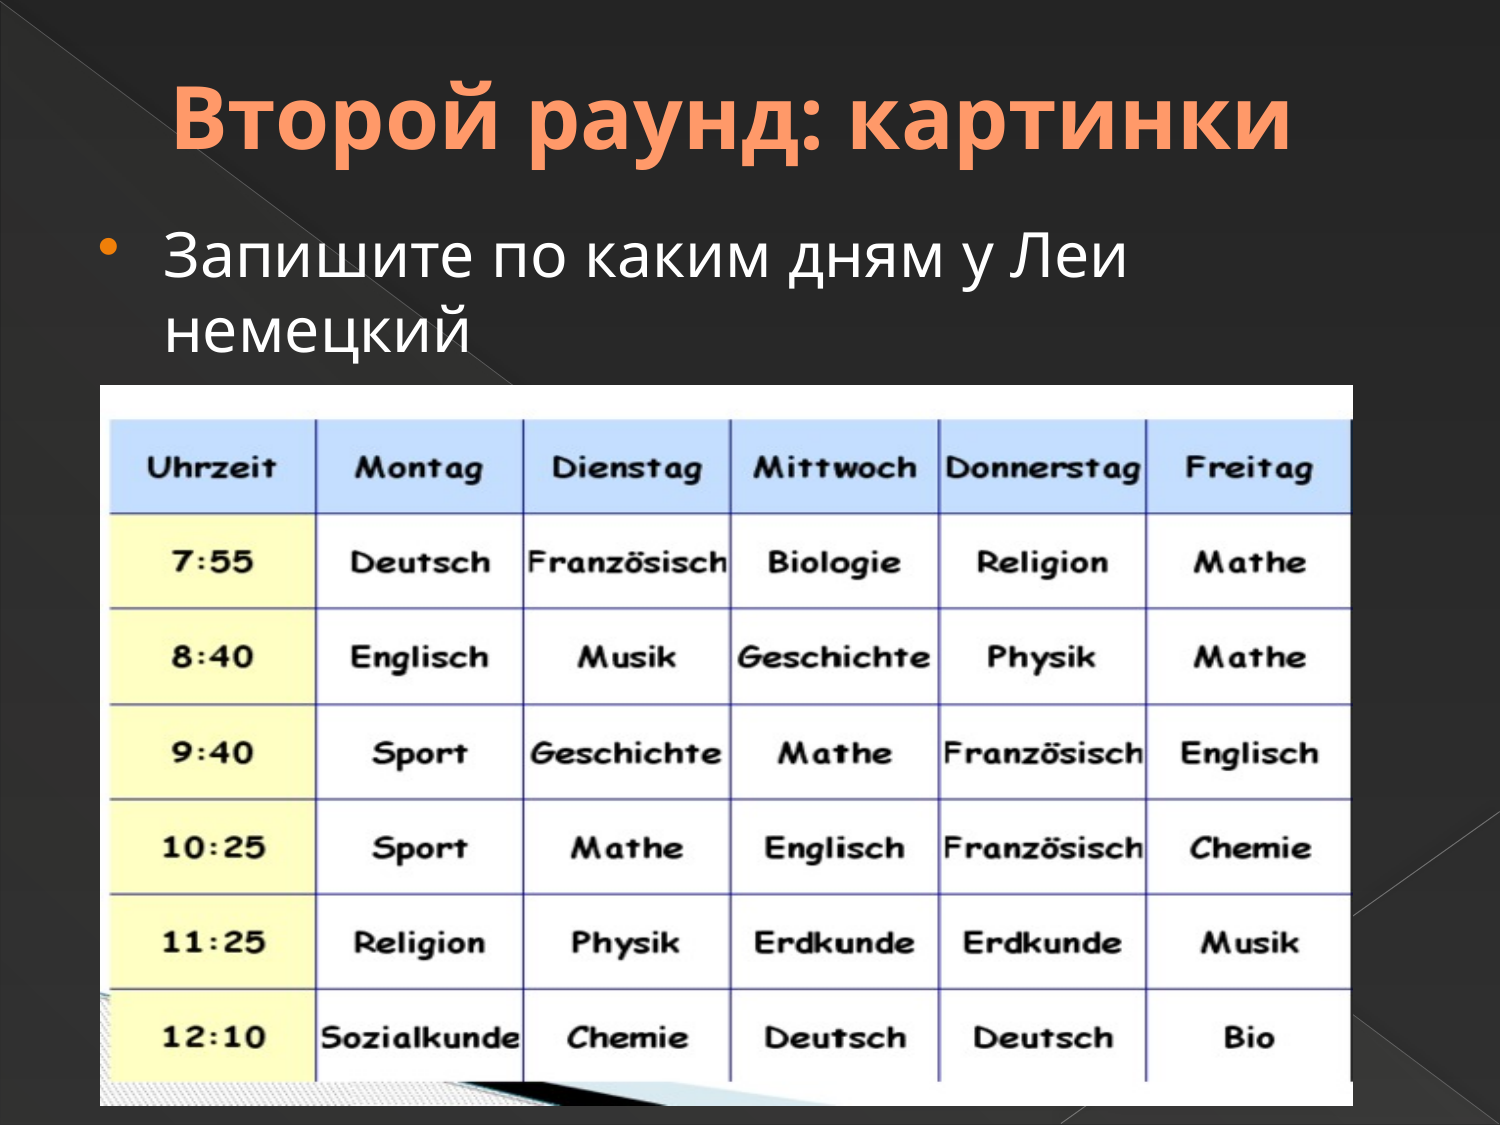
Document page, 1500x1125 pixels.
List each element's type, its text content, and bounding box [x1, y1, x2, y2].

list Запишите по каким дням у Леи немецкий [75, 208, 1425, 1059]
title Второй раунд: картинки [75, 43, 1425, 185]
picture [100, 385, 1353, 1107]
